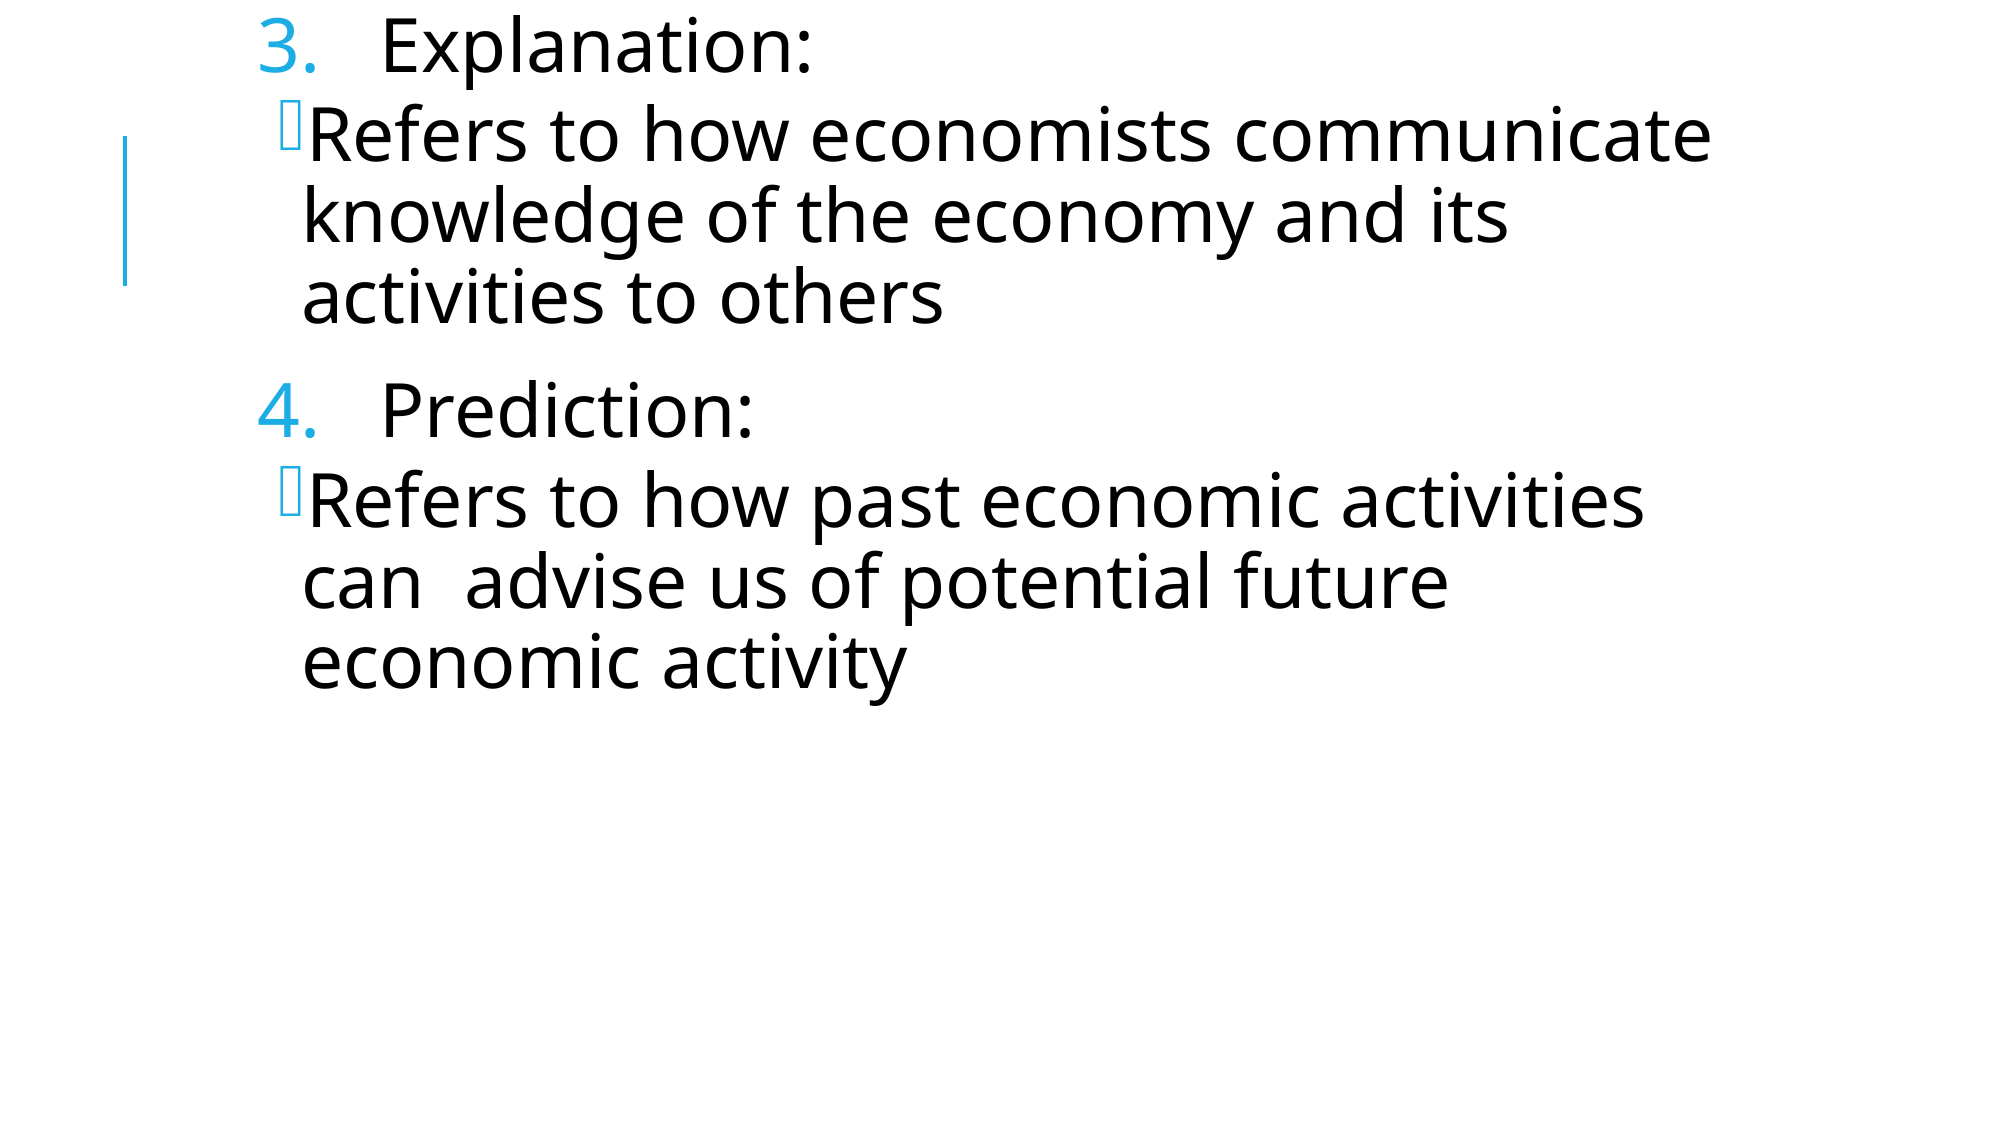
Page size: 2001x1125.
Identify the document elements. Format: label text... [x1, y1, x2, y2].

list Explanation: Refers to how economists communicate knowledge of the economy and its activities to others Prediction: Refers to how past economic activities can advise us of potential future economic activity [249, 0, 1750, 1125]
